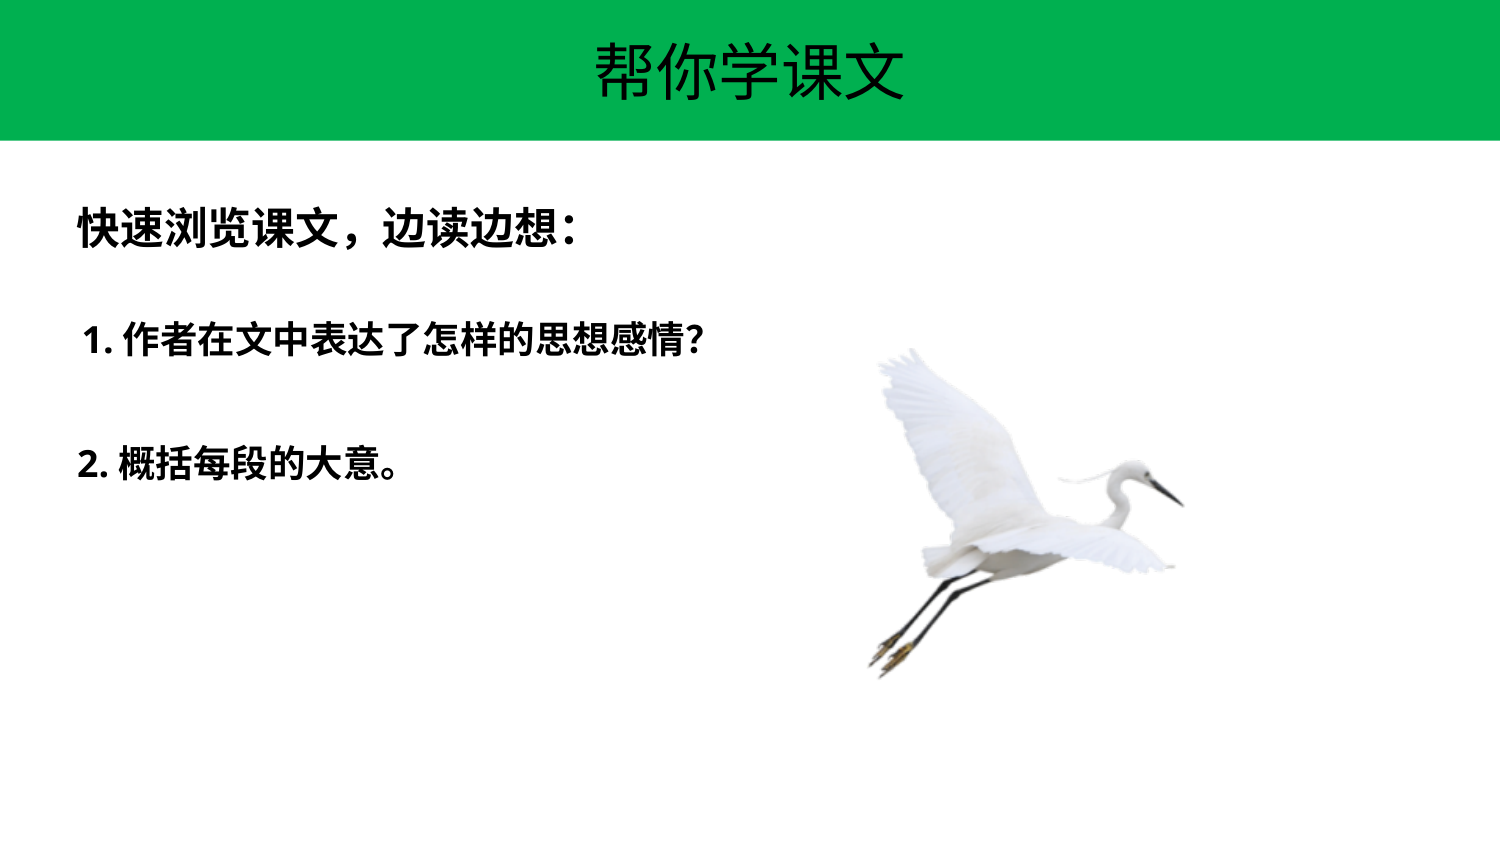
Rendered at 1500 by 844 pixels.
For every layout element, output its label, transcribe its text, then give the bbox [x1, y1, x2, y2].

text_box 快速浏览课文，边读边想： [65, 194, 598, 329]
text_box 帮你学课文 [0, 0, 1500, 142]
text_box 2.概括每段的大意。 [65, 433, 736, 491]
text_box 1.作者在文中表达了怎样的思想感情？ [70, 310, 769, 367]
picture [736, 348, 1340, 700]
